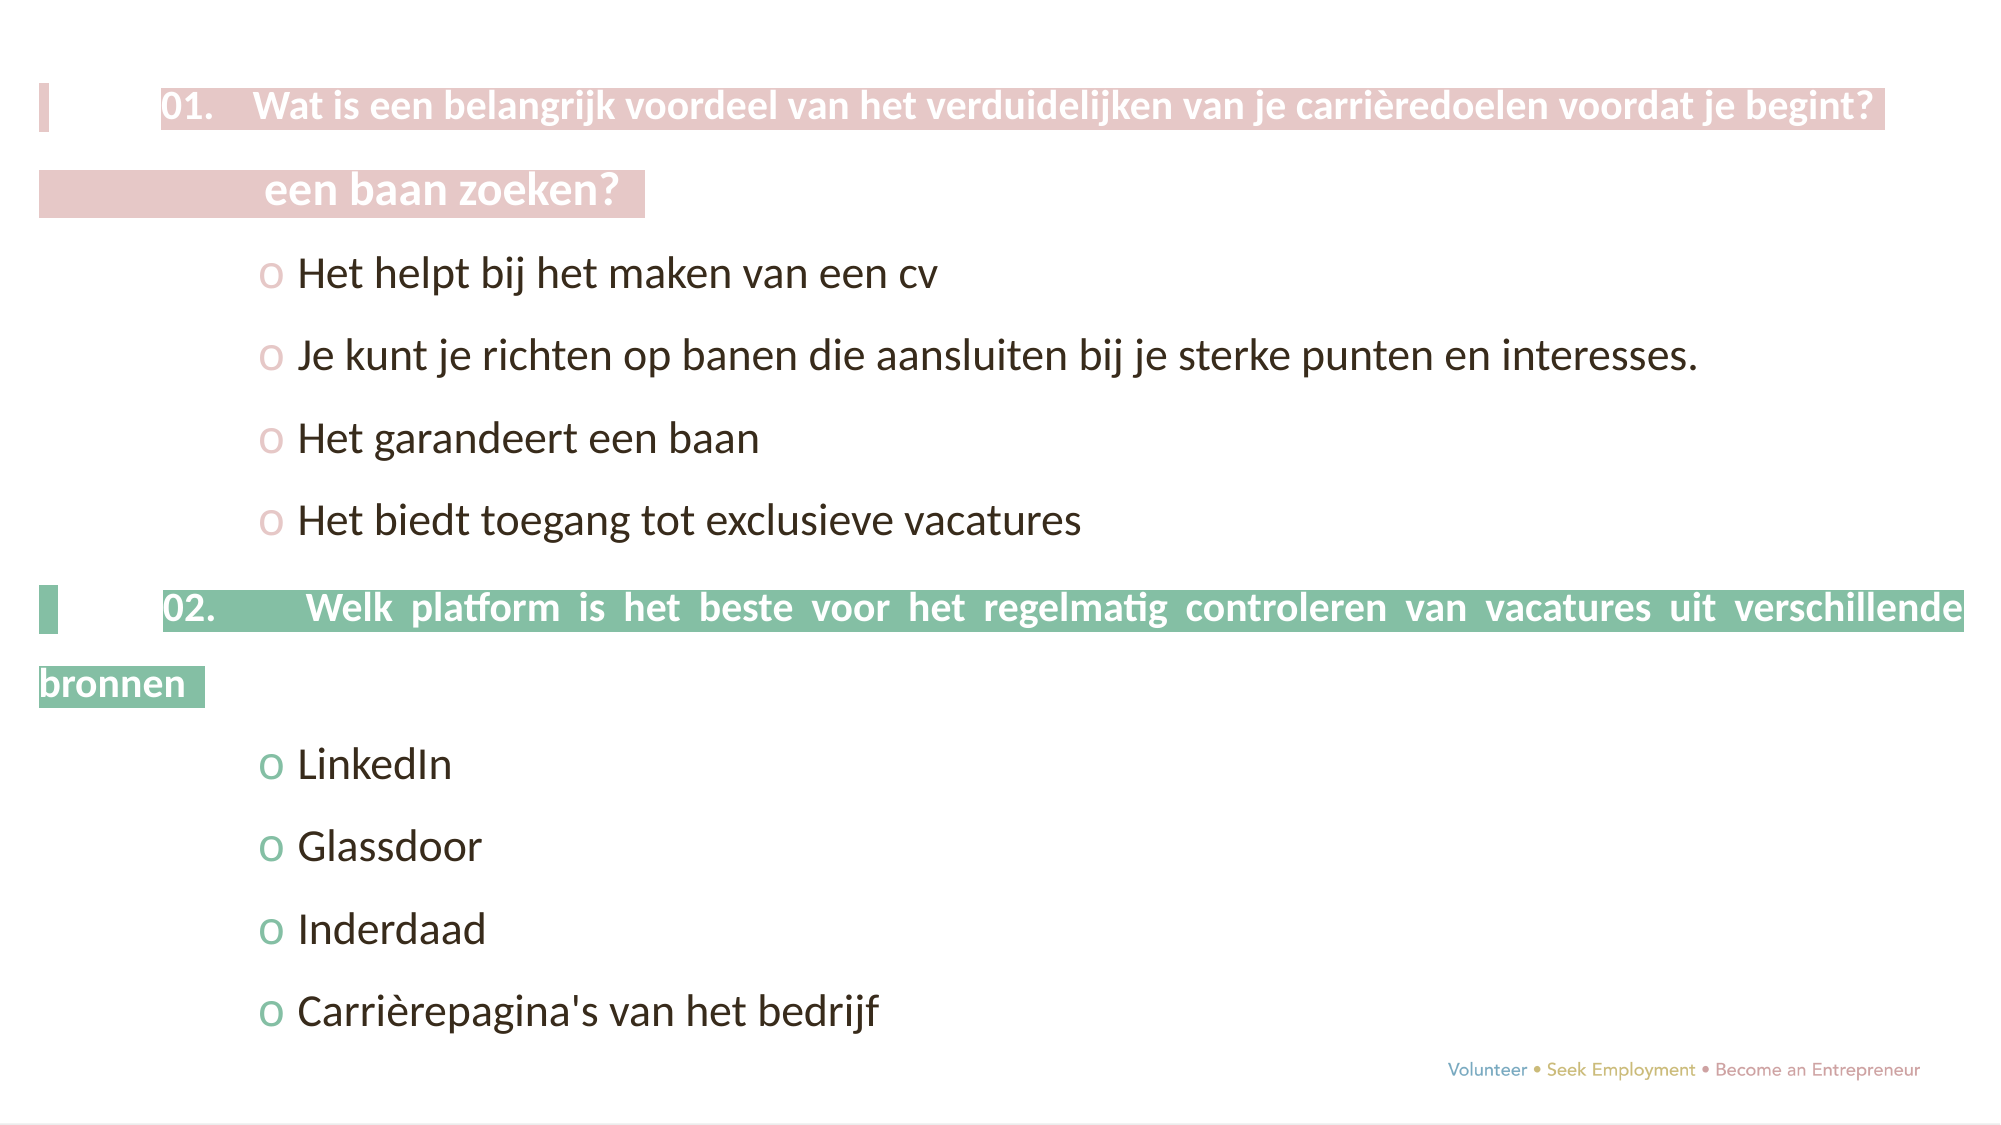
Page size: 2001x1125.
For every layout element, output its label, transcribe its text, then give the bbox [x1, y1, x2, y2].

text_box 01. Wat is een belangrijk voordeel van het verduidelijken van je carrièredoelen voordat je begint? een baan zoeken? . o Het helpt bij het maken van een cv o Je kunt je richten op banen die aansluiten bij je sterke punten en interesses. o Het garandeert een baan o Het biedt toegang tot exclusieve vacatures 02. Welk platform is het beste voor het regelmatig controleren van vacatures uit verschillende bronnen? o LinkedIn o Glassdoor o Inderdaad o Carrièrepagina's van het bedrijf [23, 35, 1980, 1125]
